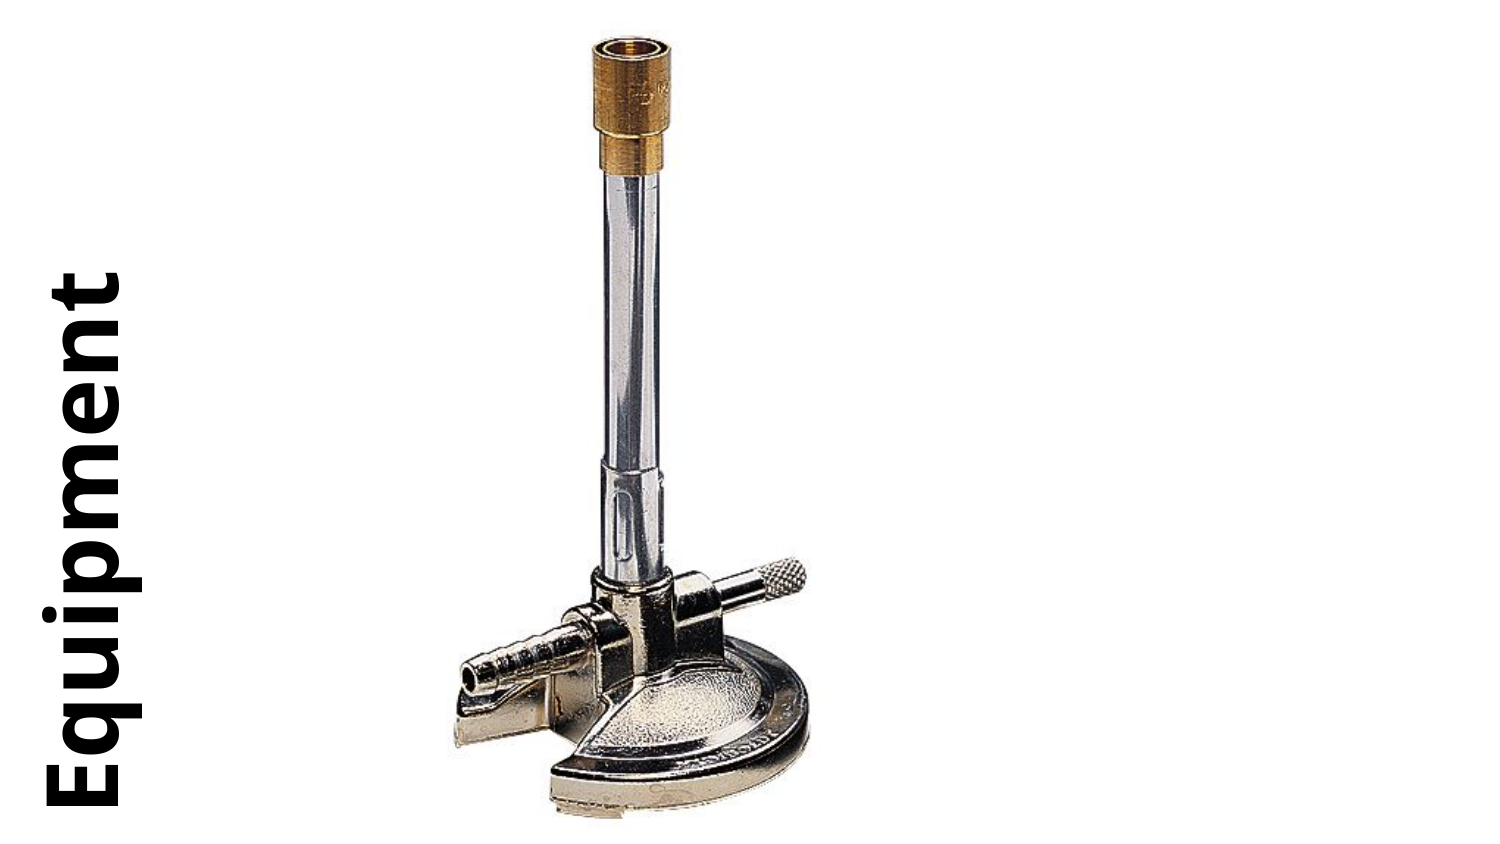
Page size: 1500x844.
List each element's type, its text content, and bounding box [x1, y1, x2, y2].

title Lab Equipment [13, 137, 154, 831]
picture [328, 20, 917, 831]
